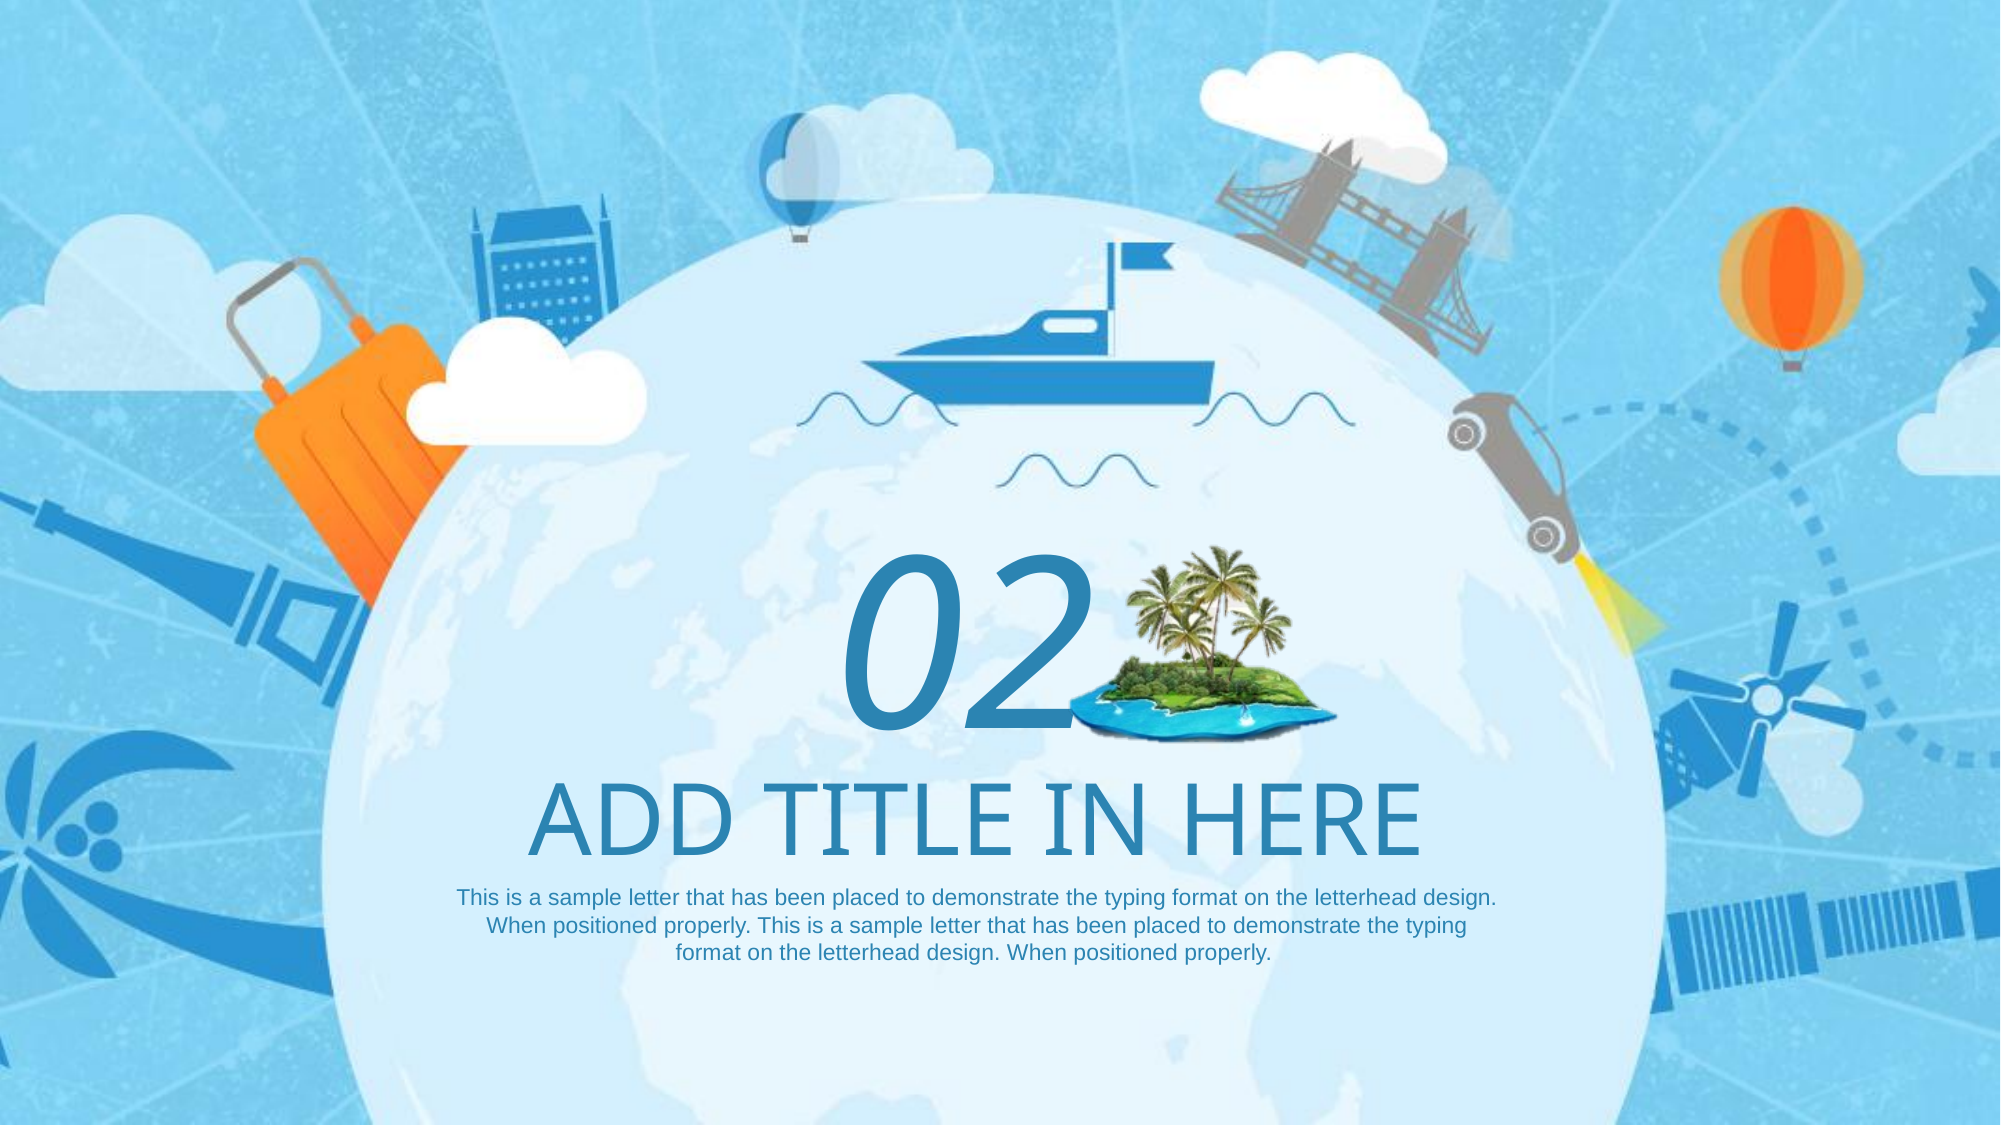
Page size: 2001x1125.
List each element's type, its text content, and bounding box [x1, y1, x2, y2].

text_box 02 [818, 481, 1112, 784]
text_box This is a sample letter that has been placed to demonstrate the typing format on the letterhead design. When positioned properly. This is a sample letter that has been placed to demonstrate the typing format on the letterhead design. When positioned properly. [437, 875, 1518, 973]
text_box ADD TITLE IN HERE [367, 748, 1587, 884]
picture [0, 0, 2001, 1125]
